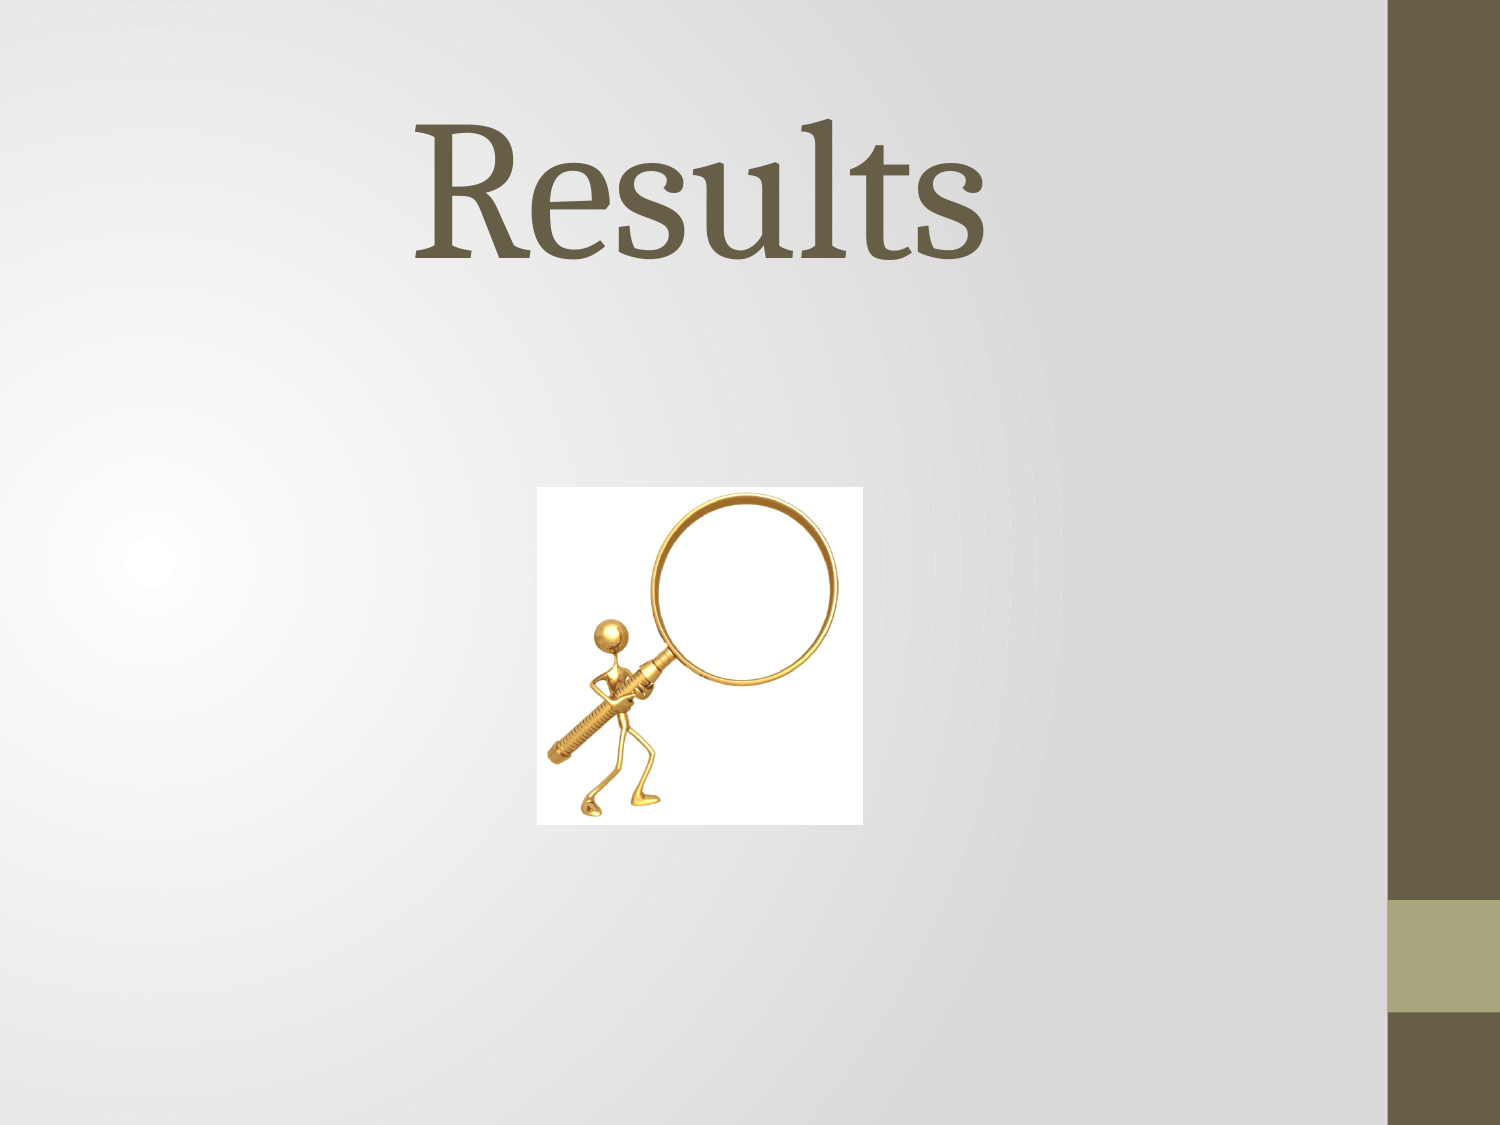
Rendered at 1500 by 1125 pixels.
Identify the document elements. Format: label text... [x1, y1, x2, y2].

title Results [75, 45, 1325, 313]
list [537, 486, 863, 826]
